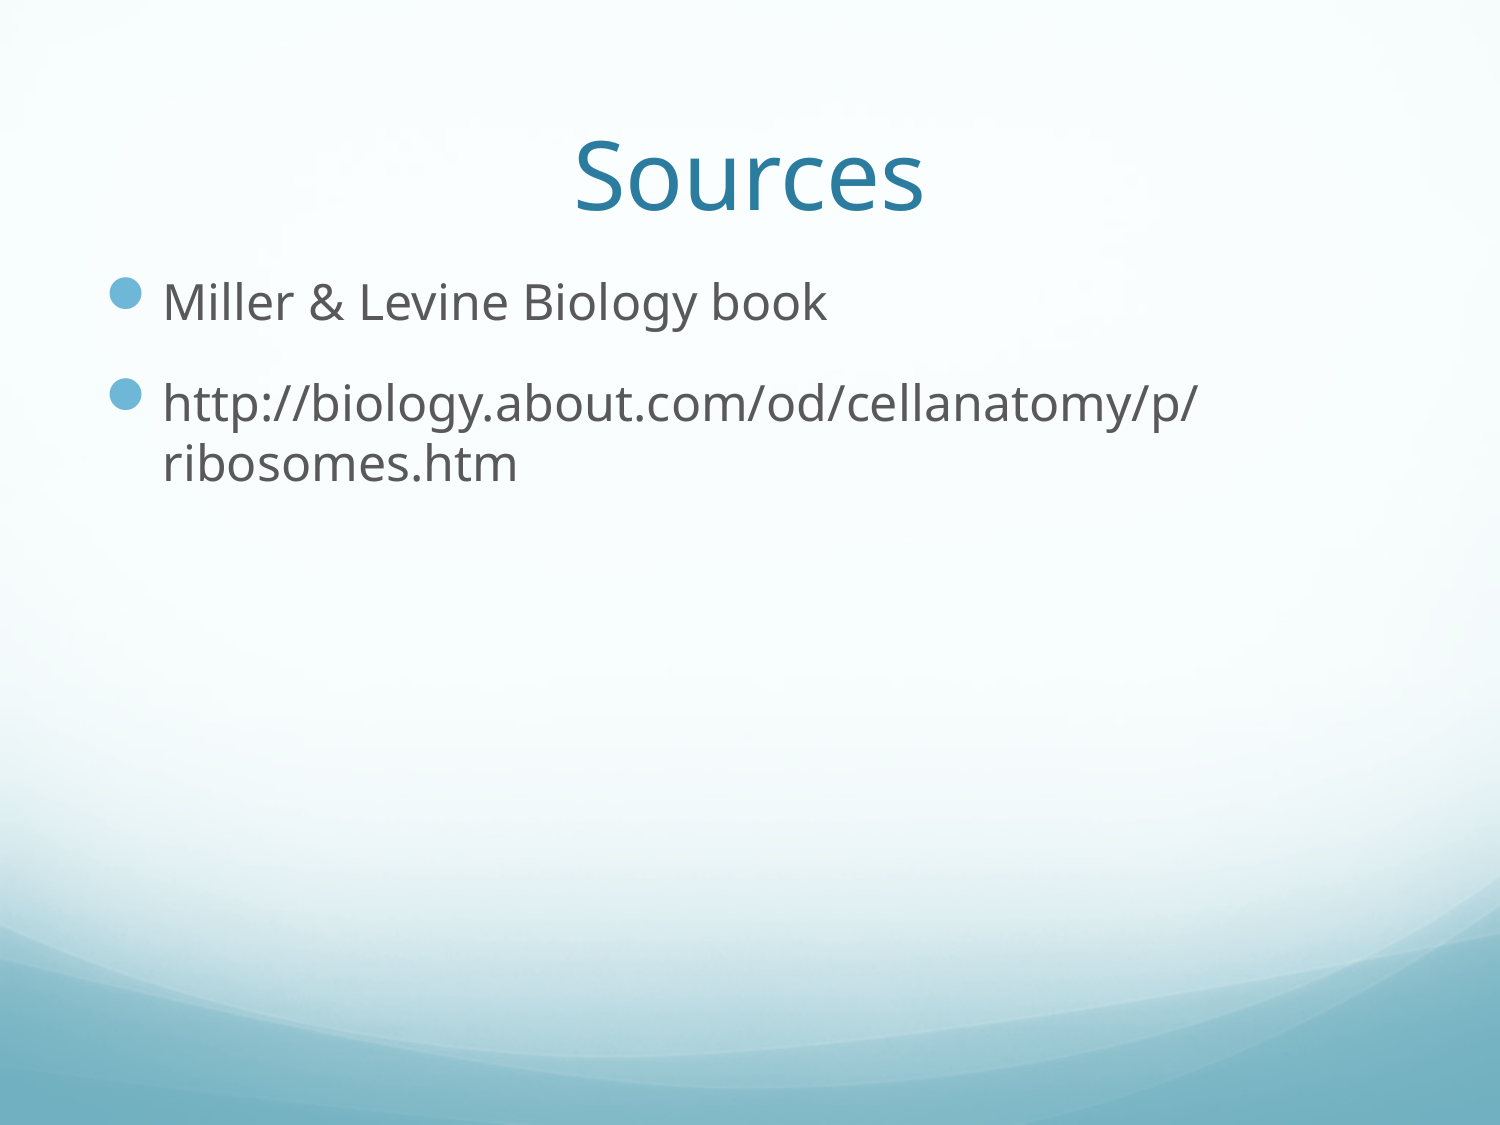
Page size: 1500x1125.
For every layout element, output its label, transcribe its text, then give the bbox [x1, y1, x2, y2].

list Miller & Levine Biology book http://biology.about.com/od/cellanatomy/p/ribosomes.htm [90, 262, 1410, 975]
title Sources [90, 17, 1410, 237]
